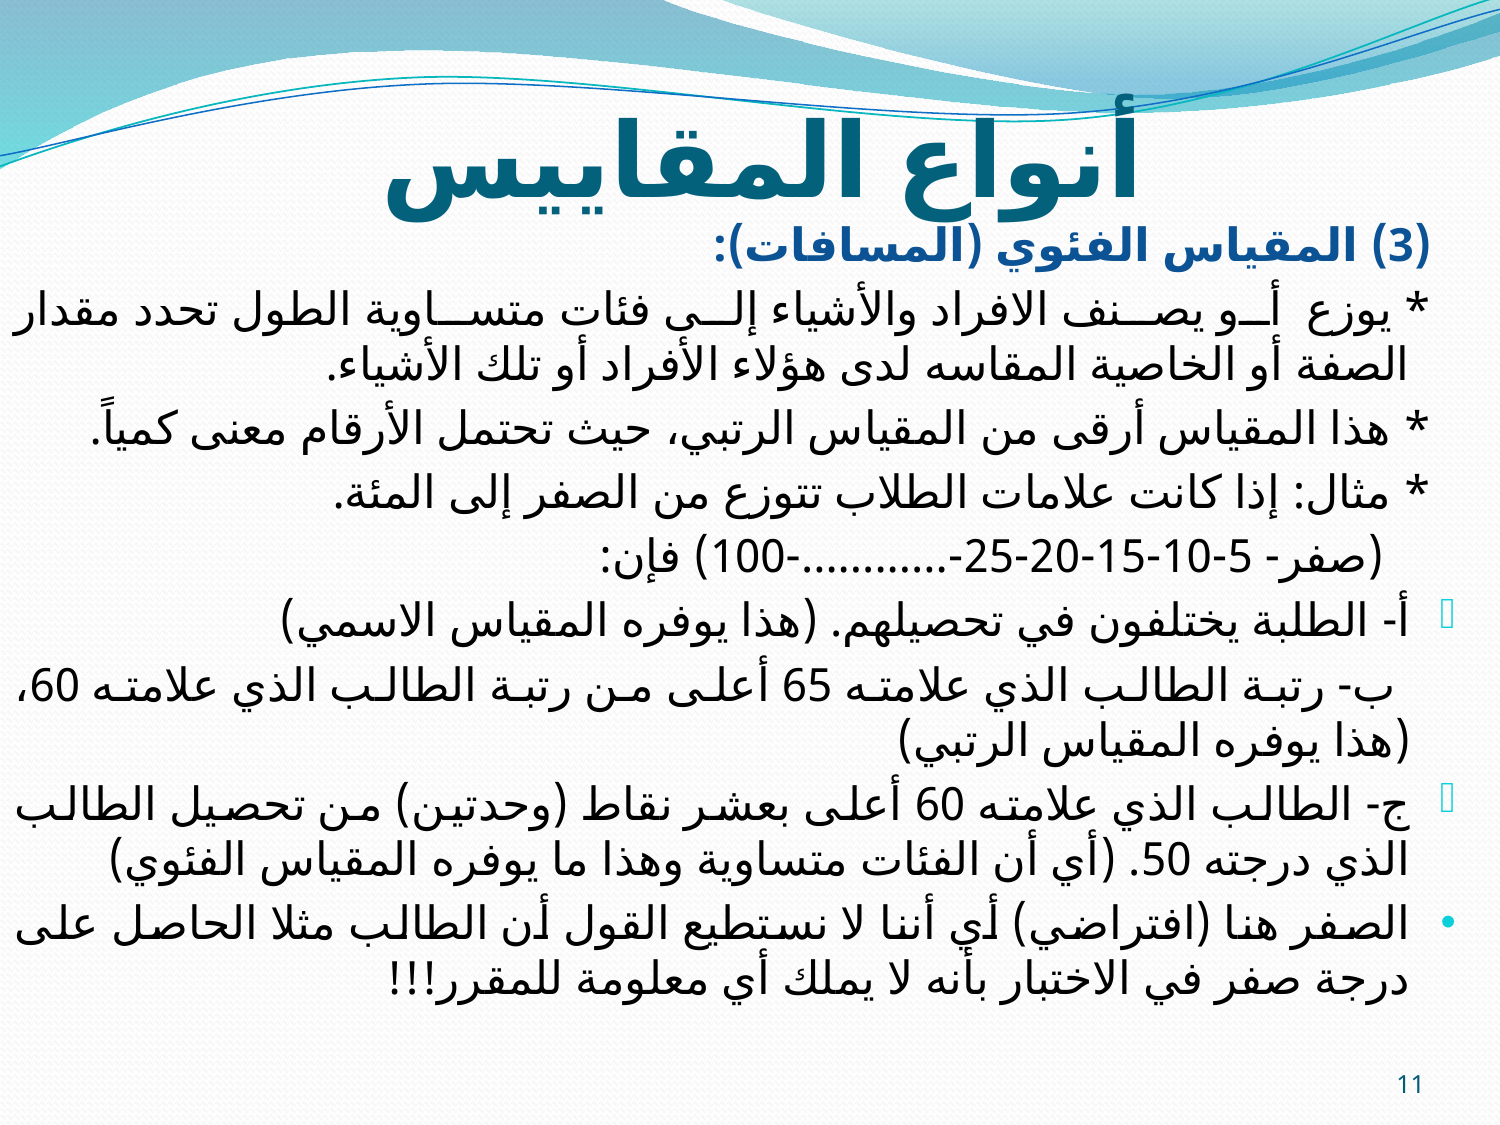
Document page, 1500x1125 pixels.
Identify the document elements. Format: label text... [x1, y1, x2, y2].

title أنواع المقاييس [100, 30, 1425, 208]
list (3) المقياس الفئوي (المسافات): * يوزع أو يصنف الافراد والأشياء إلى فئات متساوية الطول تحدد مقدار الصفة أو الخاصية المقاسه لدى هؤلاء الأفراد أو تلك الأشياء. * هذا المقياس أرقى من المقياس الرتبي، حيث تحتمل الأرقام معنى كمياً. * مثال: إذا كانت علامات الطلاب تتوزع من الصفر إلى المئة. (صفر- 5-10-15-20-25-............-100) فإن: أ- الطلبة يختلفون في تحصيلهم. (هذا يوفره المقياس الاسمي) ب- رتبة الطالب الذي علامته 65 أعلى من رتبة الطالب الذي علامته 60، (هذا يوفره المقياس الرتبي) ج- الطالب الذي علامته 60 أعلى بعشر نقاط (وحدتين) من تحصيل الطالب الذي درجته 50. (أي أن الفئات متساوية وهذا ما يوفره المقياس الفئوي) الصفر هنا (افتراضي) أي أننا لا نستطيع القول أن الطالب مثلا الحاصل على درجة صفر في الاختبار بأنه لا يملك أي معلومة للمقرر!!! [0, 208, 1471, 1106]
slide_number 11 [1299, 1042, 1425, 1103]
